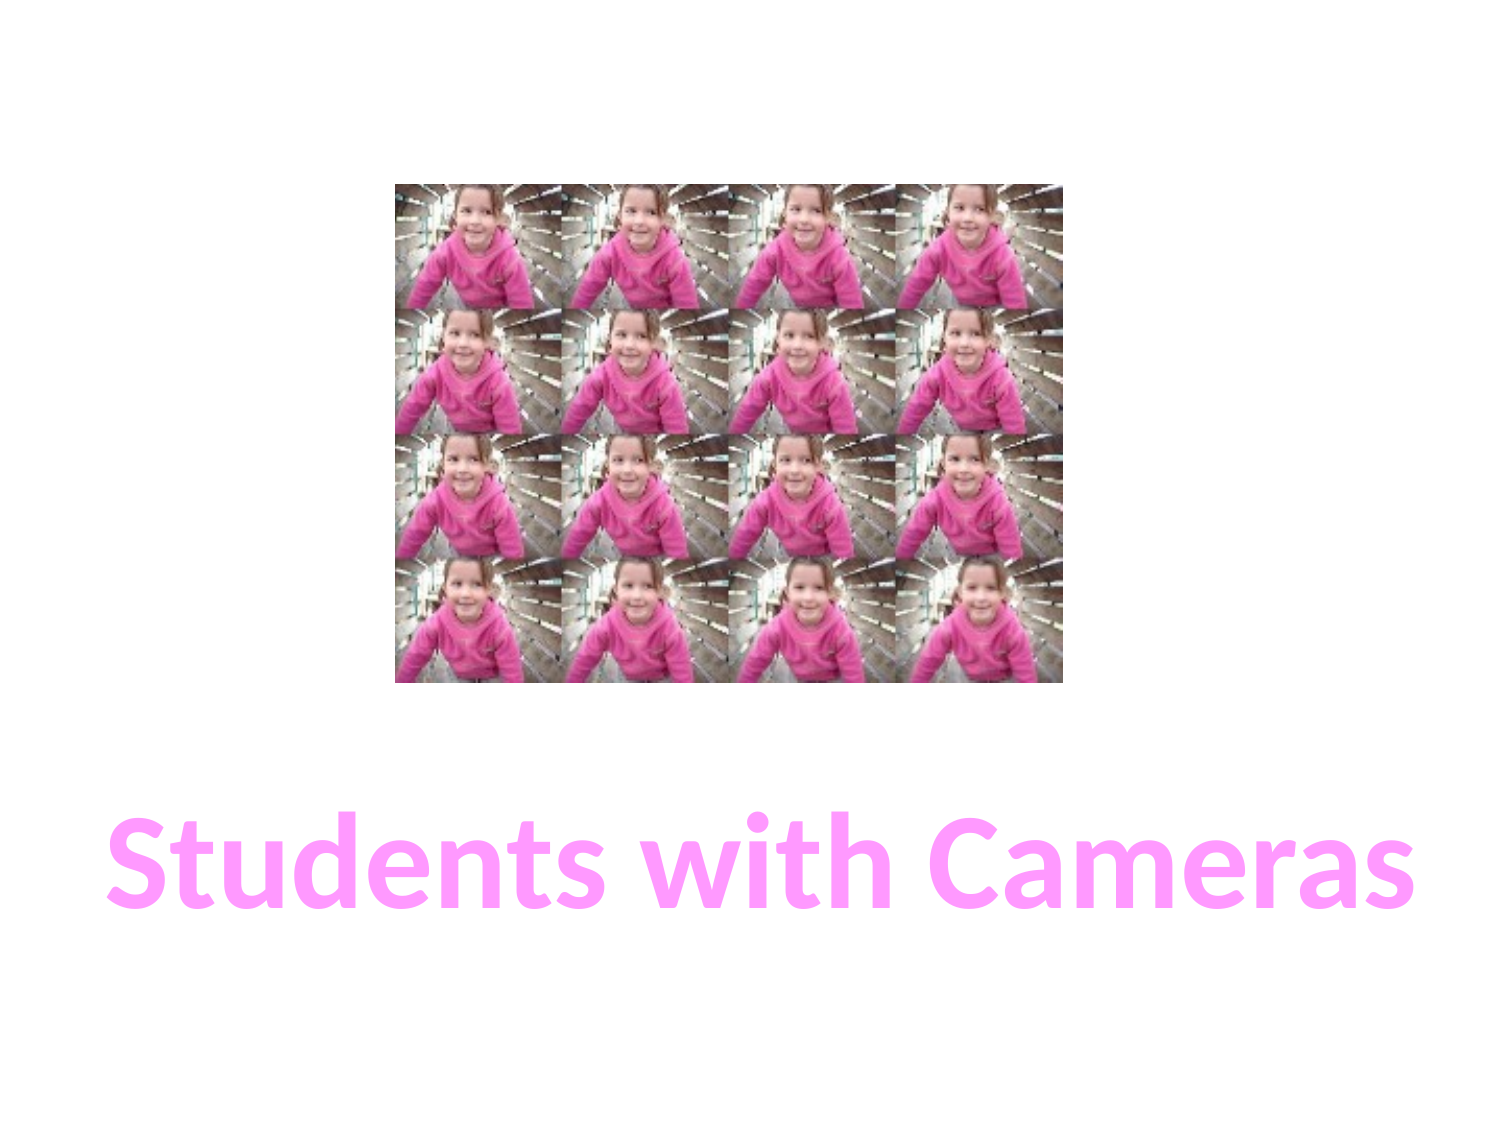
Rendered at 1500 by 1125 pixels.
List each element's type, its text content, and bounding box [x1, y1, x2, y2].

picture [395, 184, 1063, 683]
text_box Students with Cameras [64, 763, 1459, 943]
